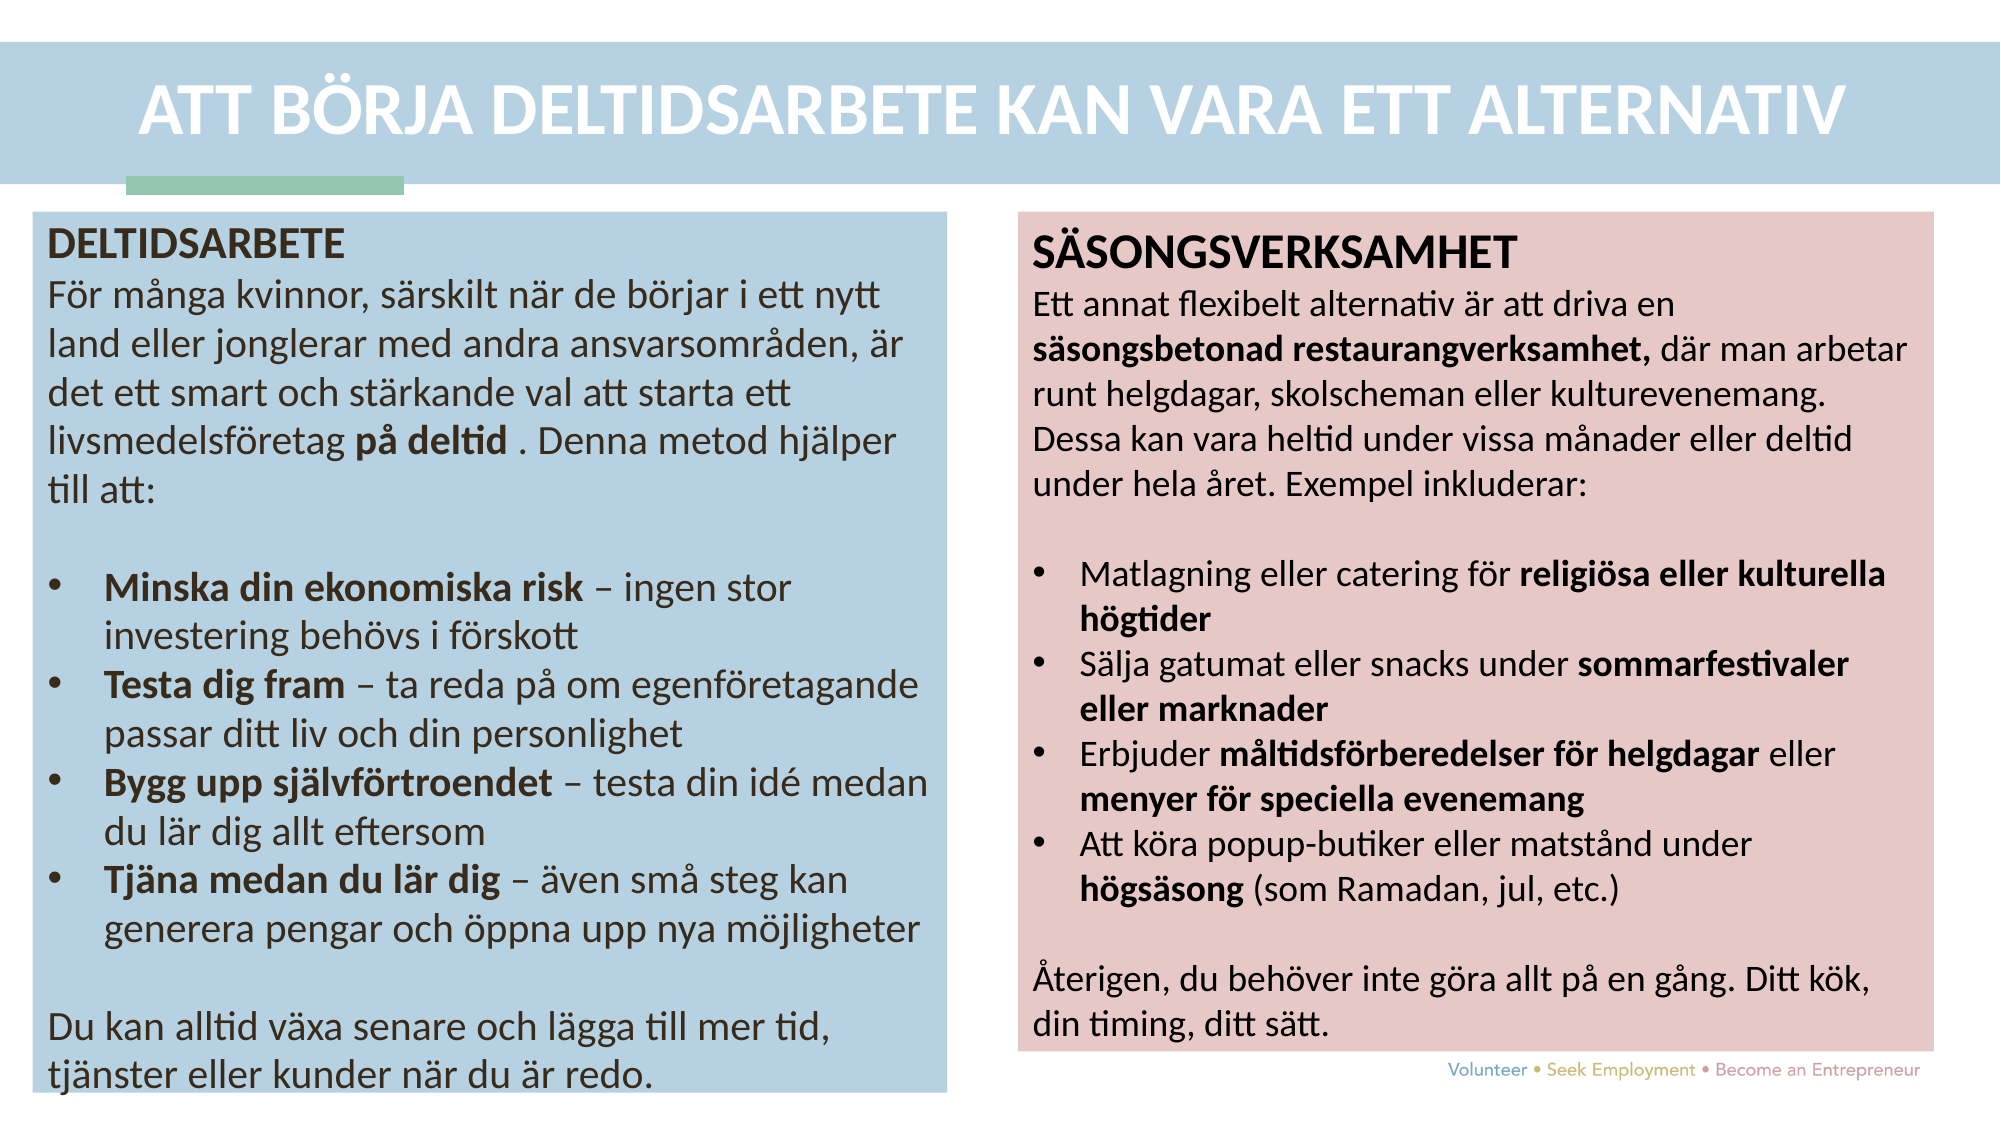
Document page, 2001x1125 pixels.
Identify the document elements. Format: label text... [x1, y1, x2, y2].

text_box SÄSONGSVERKSAMHET Ett annat flexibelt alternativ är att driva en säsongsbetonad restaurangverksamhet, där man arbetar runt helgdagar, skolscheman eller kulturevenemang. Dessa kan vara heltid under vissa månader eller deltid under hela året. Exempel inkluderar: Matlagning eller catering för religiösa eller kulturella högtider Sälja gatumat eller snacks under sommarfestivaler eller marknader Erbjuder måltidsförberedelser för helgdagar eller menyer för speciella evenemang Att köra popup-butiker eller matstånd under högsäsong (som Ramadan, jul, etc.) Återigen, du behöver inte göra allt på en gång. Ditt kök, din timing, ditt sätt. [1017, 211, 1934, 1052]
list DELTIDSARBETE För många kvinnor, särskilt när de börjar i ett nytt land eller jonglerar med andra ansvarsområden, är det ett smart och stärkande val att starta ett livsmedelsföretag på deltid . Denna metod hjälper till att: Minska din ekonomiska risk – ingen stor investering behövs i förskott Testa dig fram – ta reda på om egenföretagande passar ditt liv och din personlighet Bygg upp självförtroendet – testa din idé medan du lär dig allt eftersom Tjäna medan du lär dig – även små steg kan generera pengar och öppna upp nya möjligheter Du kan alltid växa senare och lägga till mer tid, tjänster eller kunder när du är redo. [32, 211, 948, 1093]
picture [1418, 1046, 1971, 1103]
list ATT BÖRJA DELTIDSARBETE KAN VARA ETT ALTERNATIV [123, 51, 1913, 170]
